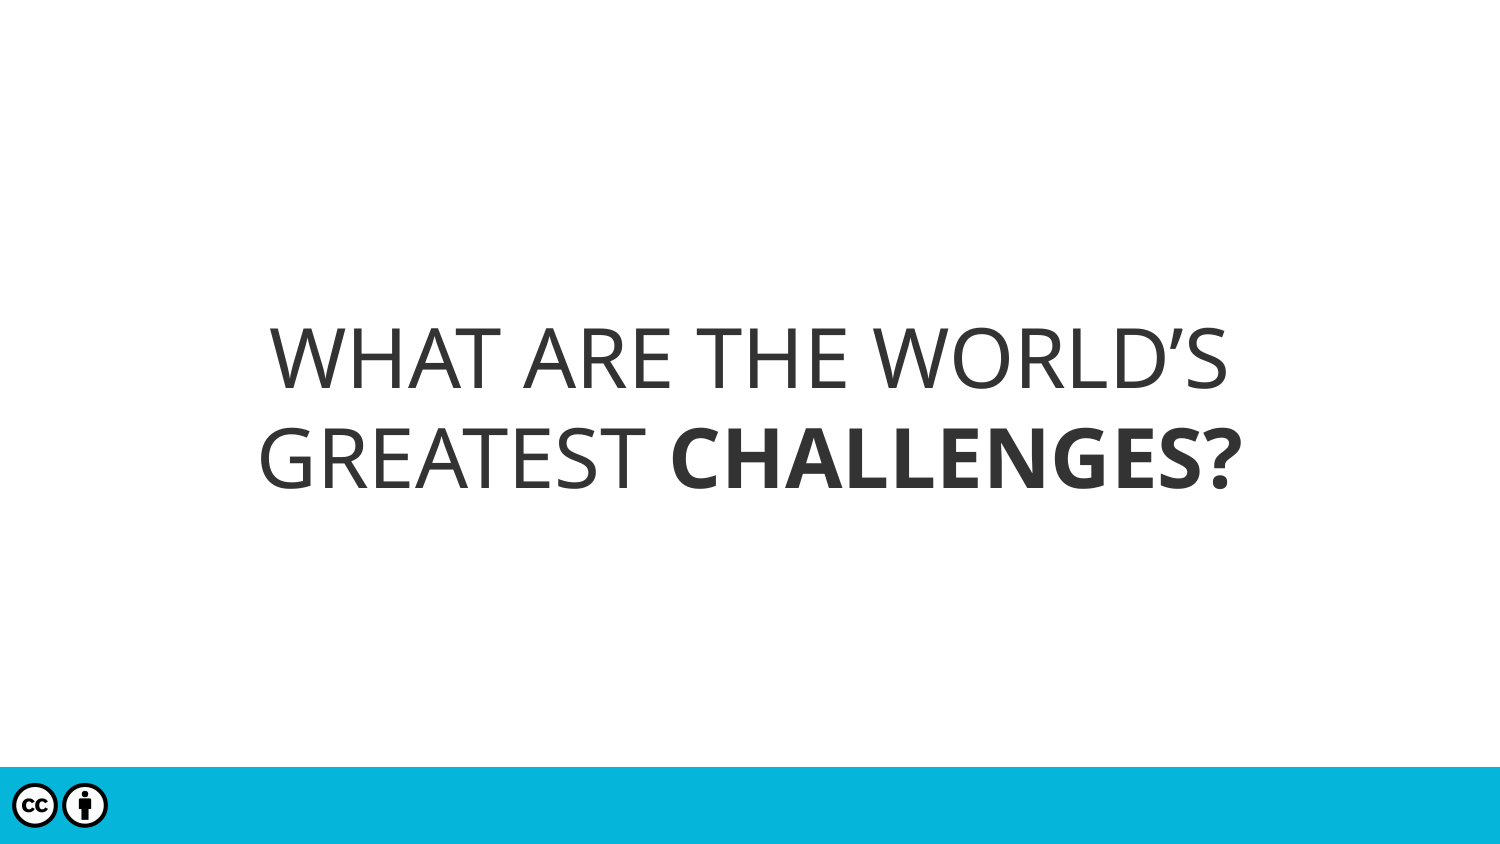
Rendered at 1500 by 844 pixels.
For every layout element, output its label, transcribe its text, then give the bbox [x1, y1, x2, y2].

picture [62, 783, 108, 828]
title WHAT ARE THE WORLD’S GREATEST CHALLENGES? [116, 289, 1384, 554]
picture [12, 783, 58, 828]
